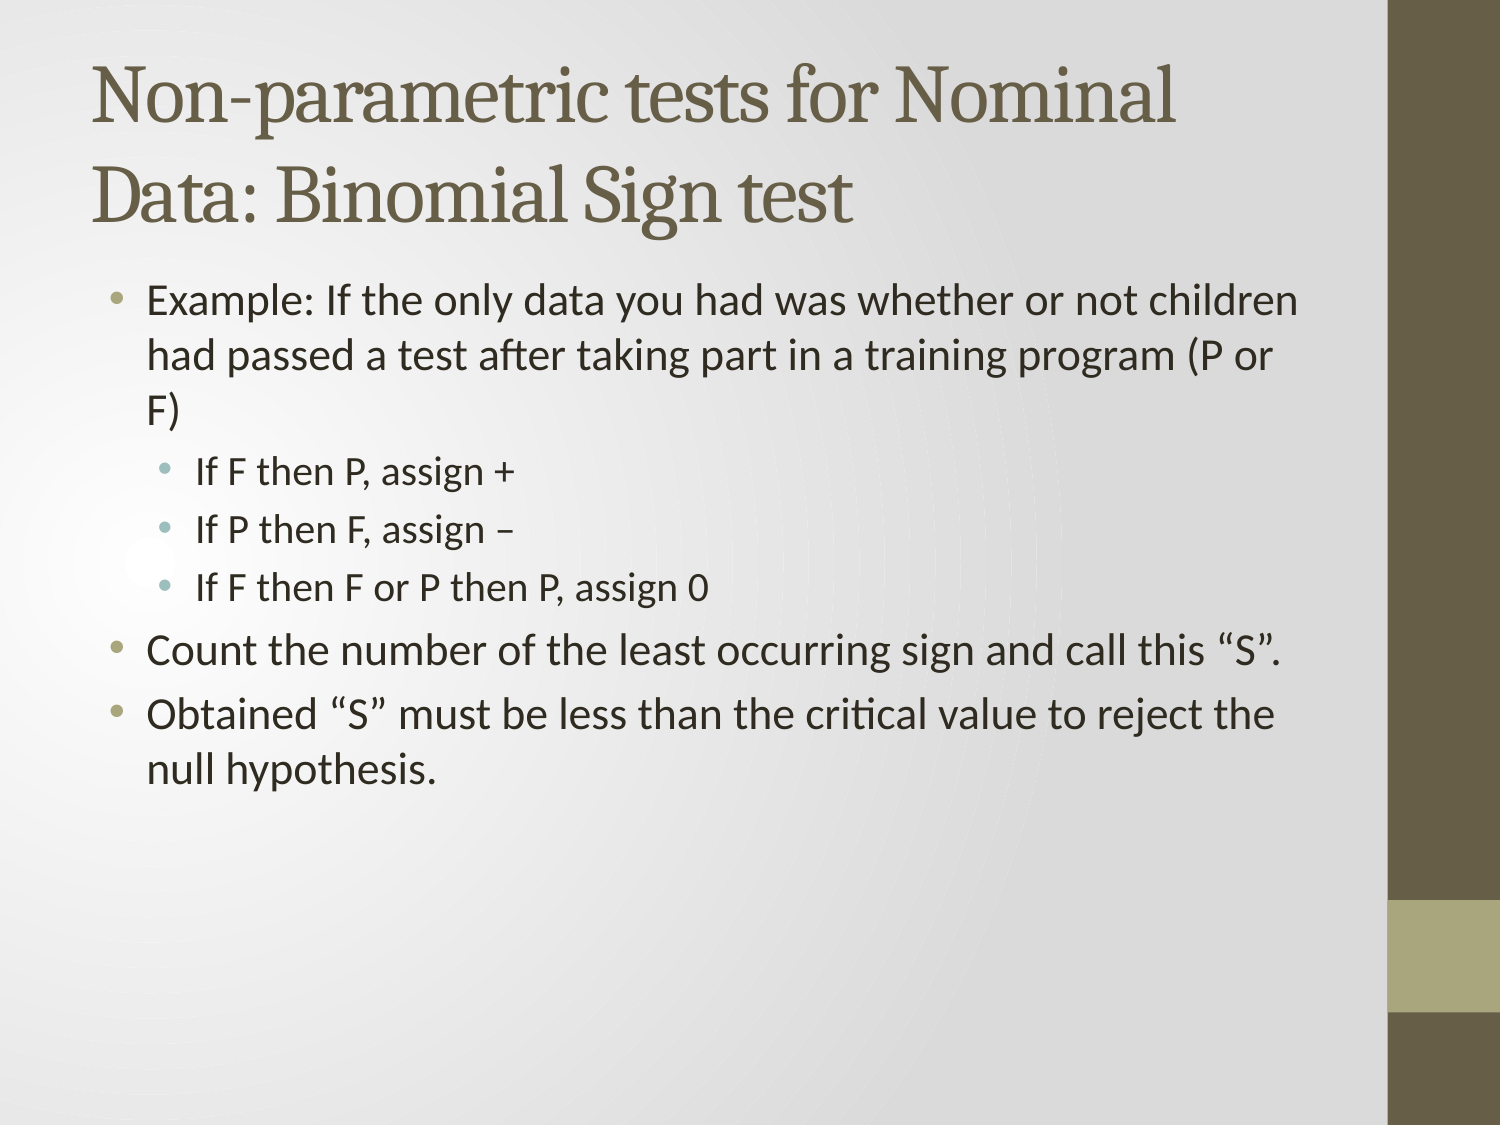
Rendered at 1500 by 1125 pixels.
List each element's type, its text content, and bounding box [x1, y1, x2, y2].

title Non-parametric tests for Nominal Data: Binomial Sign test [75, 45, 1325, 233]
list Example: If the only data you had was whether or not children had passed a test after taking part in a training program (P or F) If F then P, assign + If P then F, assign – If F then F or P then P, assign 0 Count the number of the least occurring sign and call this “S”. Obtained “S” must be less than the critical value to reject the null hypothesis. [75, 262, 1325, 1050]
